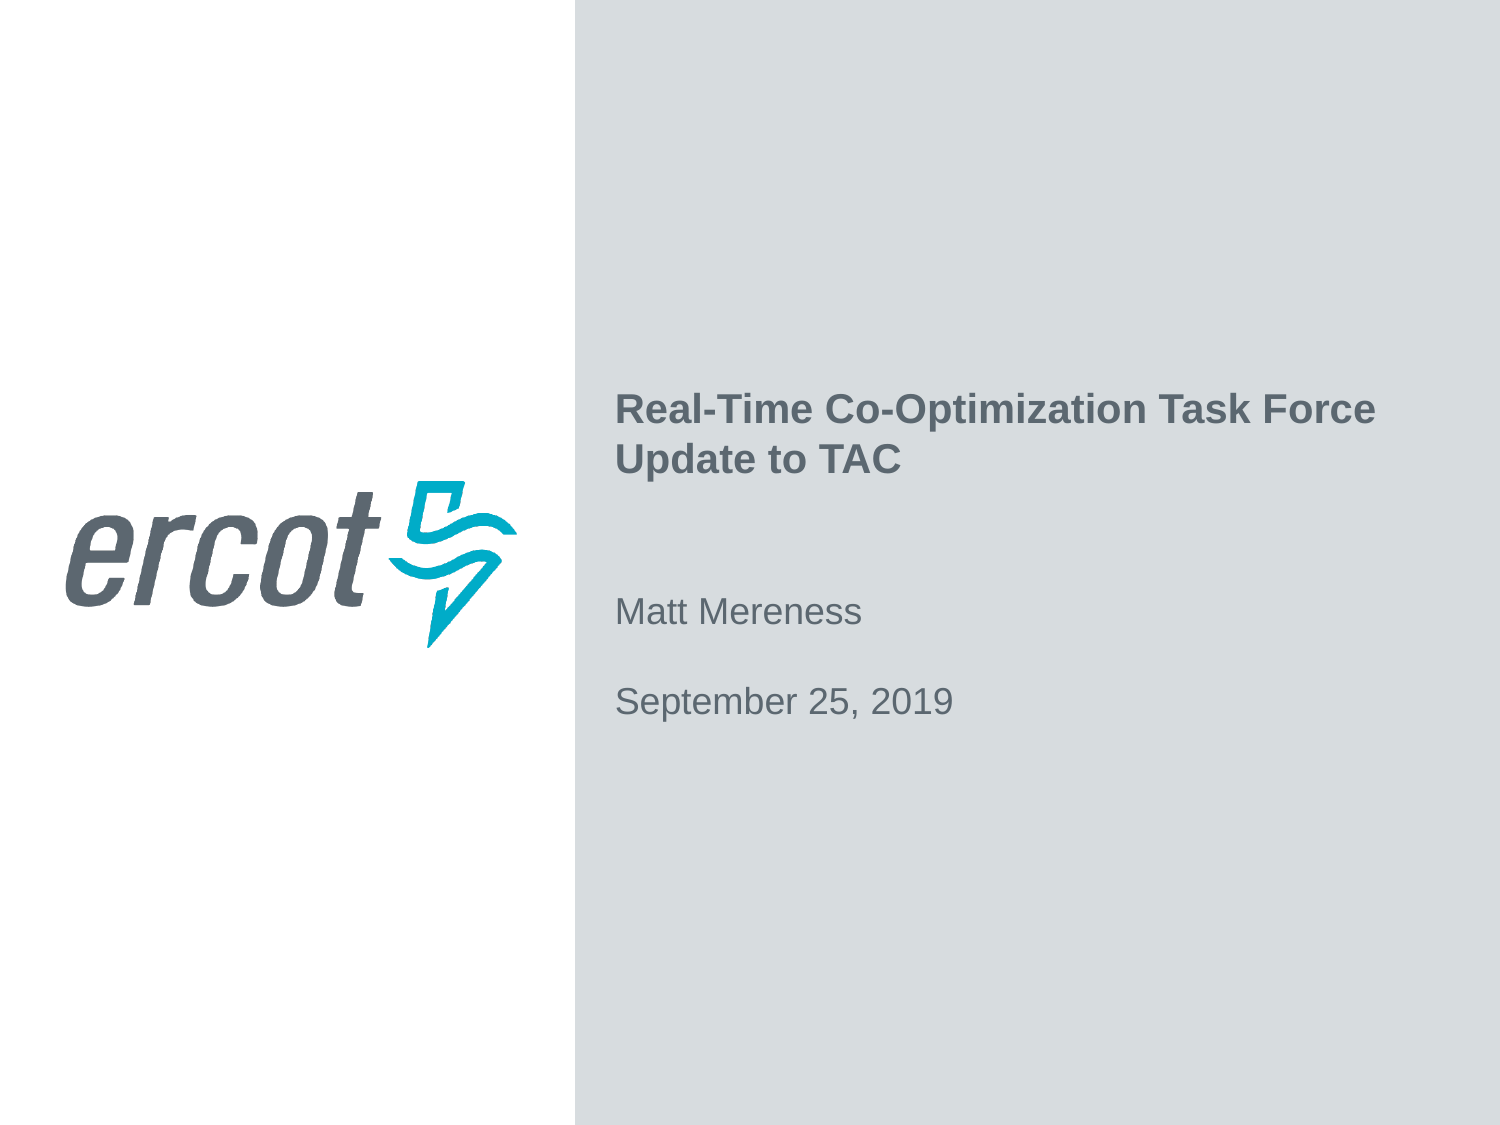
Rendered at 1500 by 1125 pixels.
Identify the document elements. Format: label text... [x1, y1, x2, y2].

picture [56, 471, 525, 654]
text_box Real-Time Co-Optimization Task Force Update to TAC Matt Mereness September 25, 2019 [599, 374, 1413, 730]
